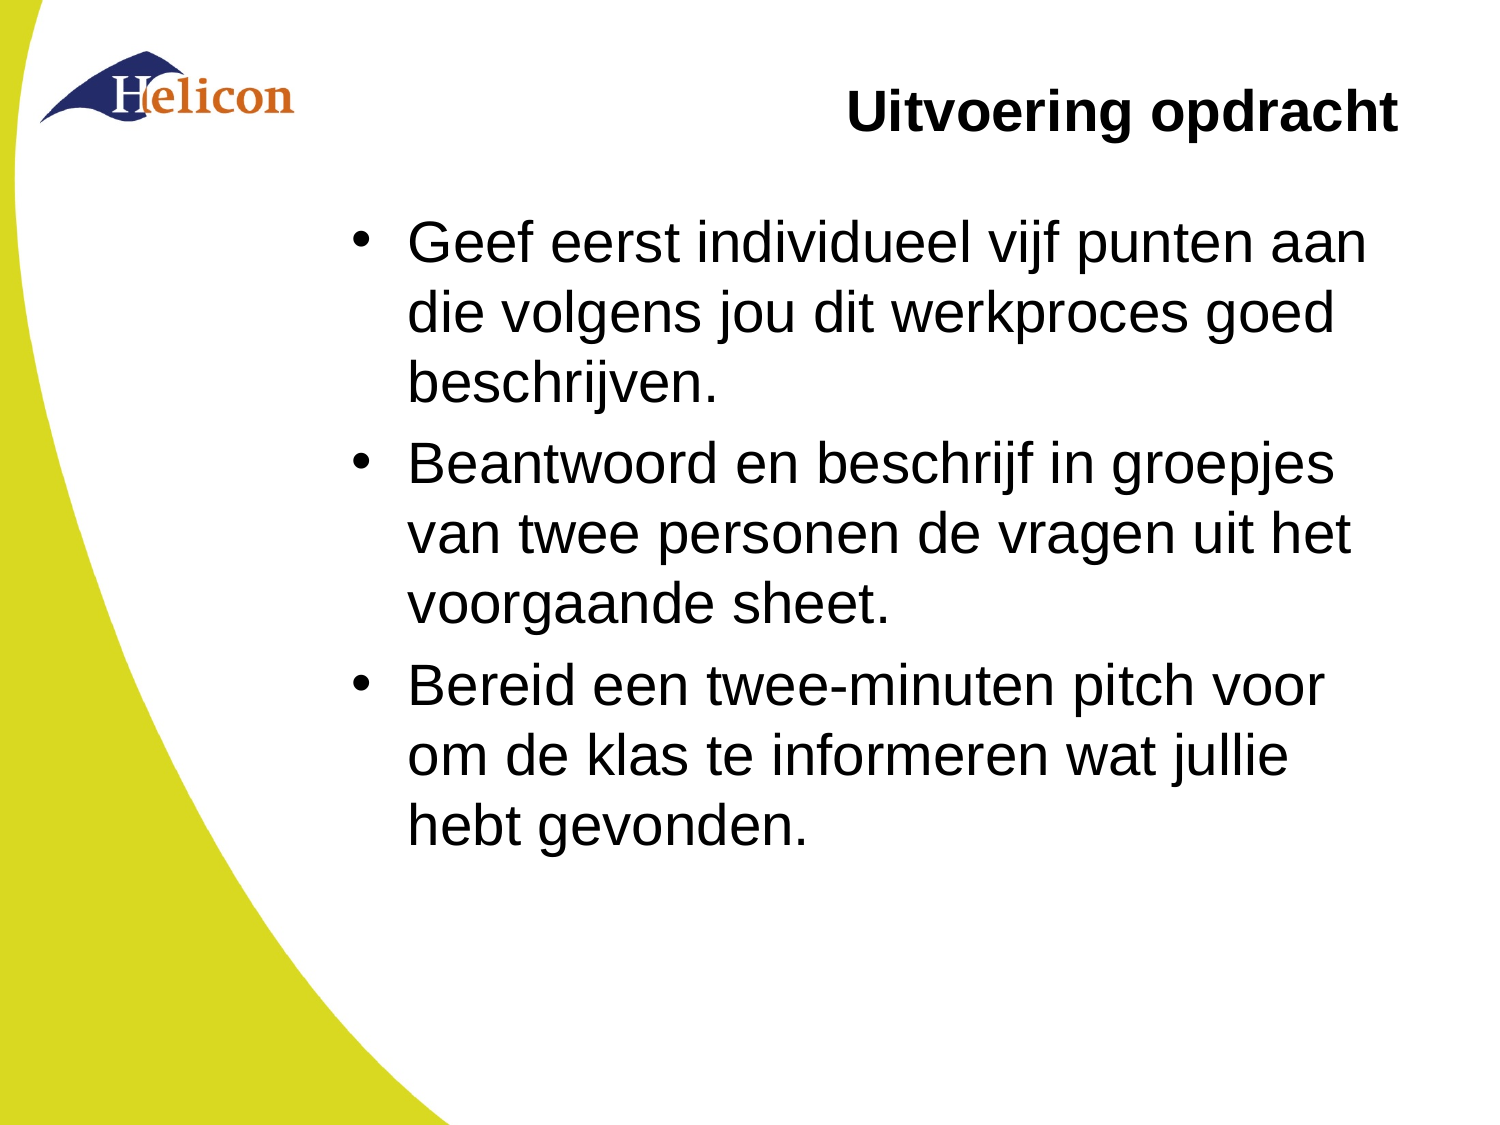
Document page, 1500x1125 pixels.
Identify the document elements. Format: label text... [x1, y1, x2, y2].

list Geef eerst individueel vijf punten aan die volgens jou dit werkproces goed beschrijven. Beantwoord en beschrijf in groepjes van twee personen de vragen uit het voorgaande sheet. Bereid een twee-minuten pitch voor om de klas te informeren wat jullie hebt gevonden. [336, 196, 1425, 1005]
title Uitvoering opdracht [324, 54, 1415, 161]
picture [0, 0, 1500, 1125]
